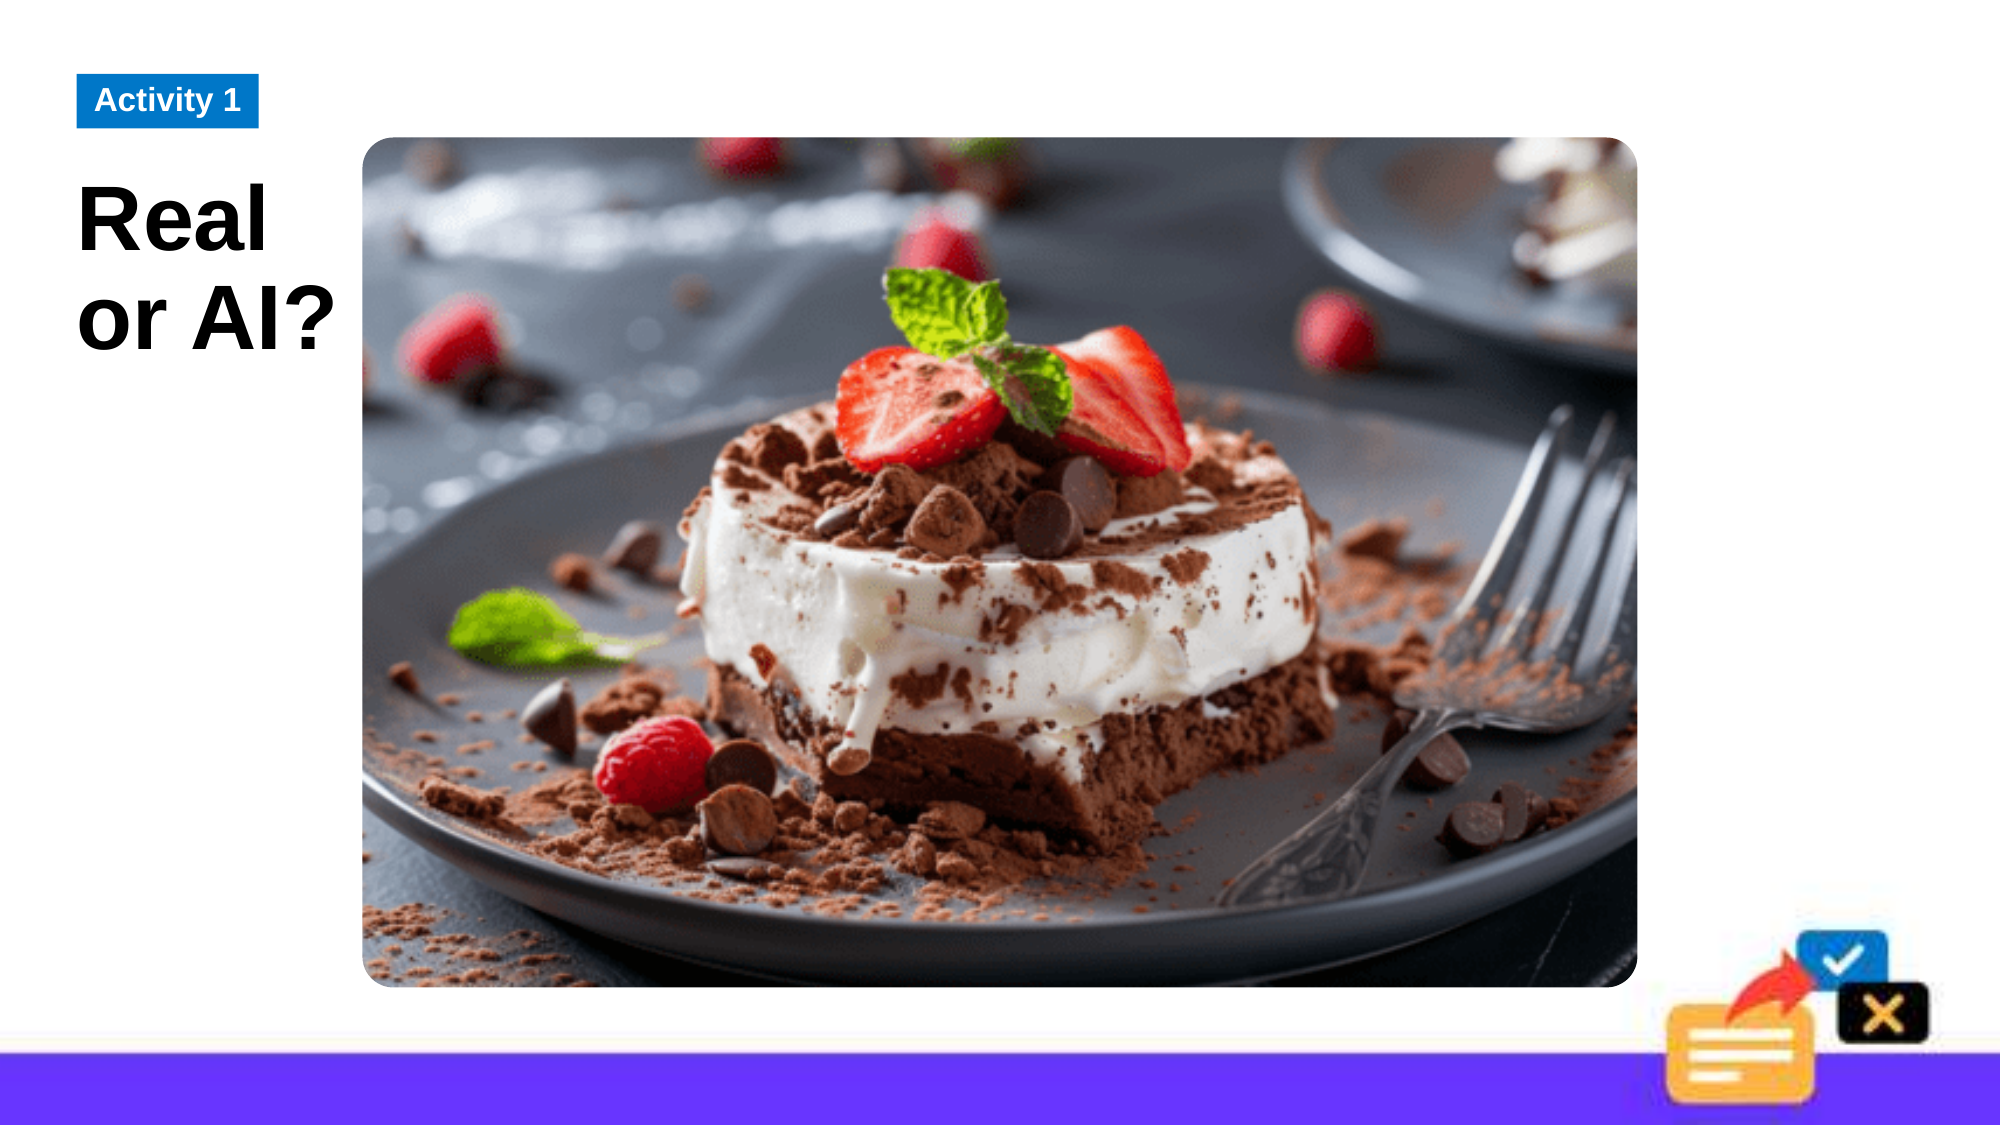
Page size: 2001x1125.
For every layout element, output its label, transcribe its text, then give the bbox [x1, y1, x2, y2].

text_box Activity 1 [76, 73, 259, 129]
picture [0, 0, 2000, 1125]
text_box Real or AI? [76, 171, 352, 459]
